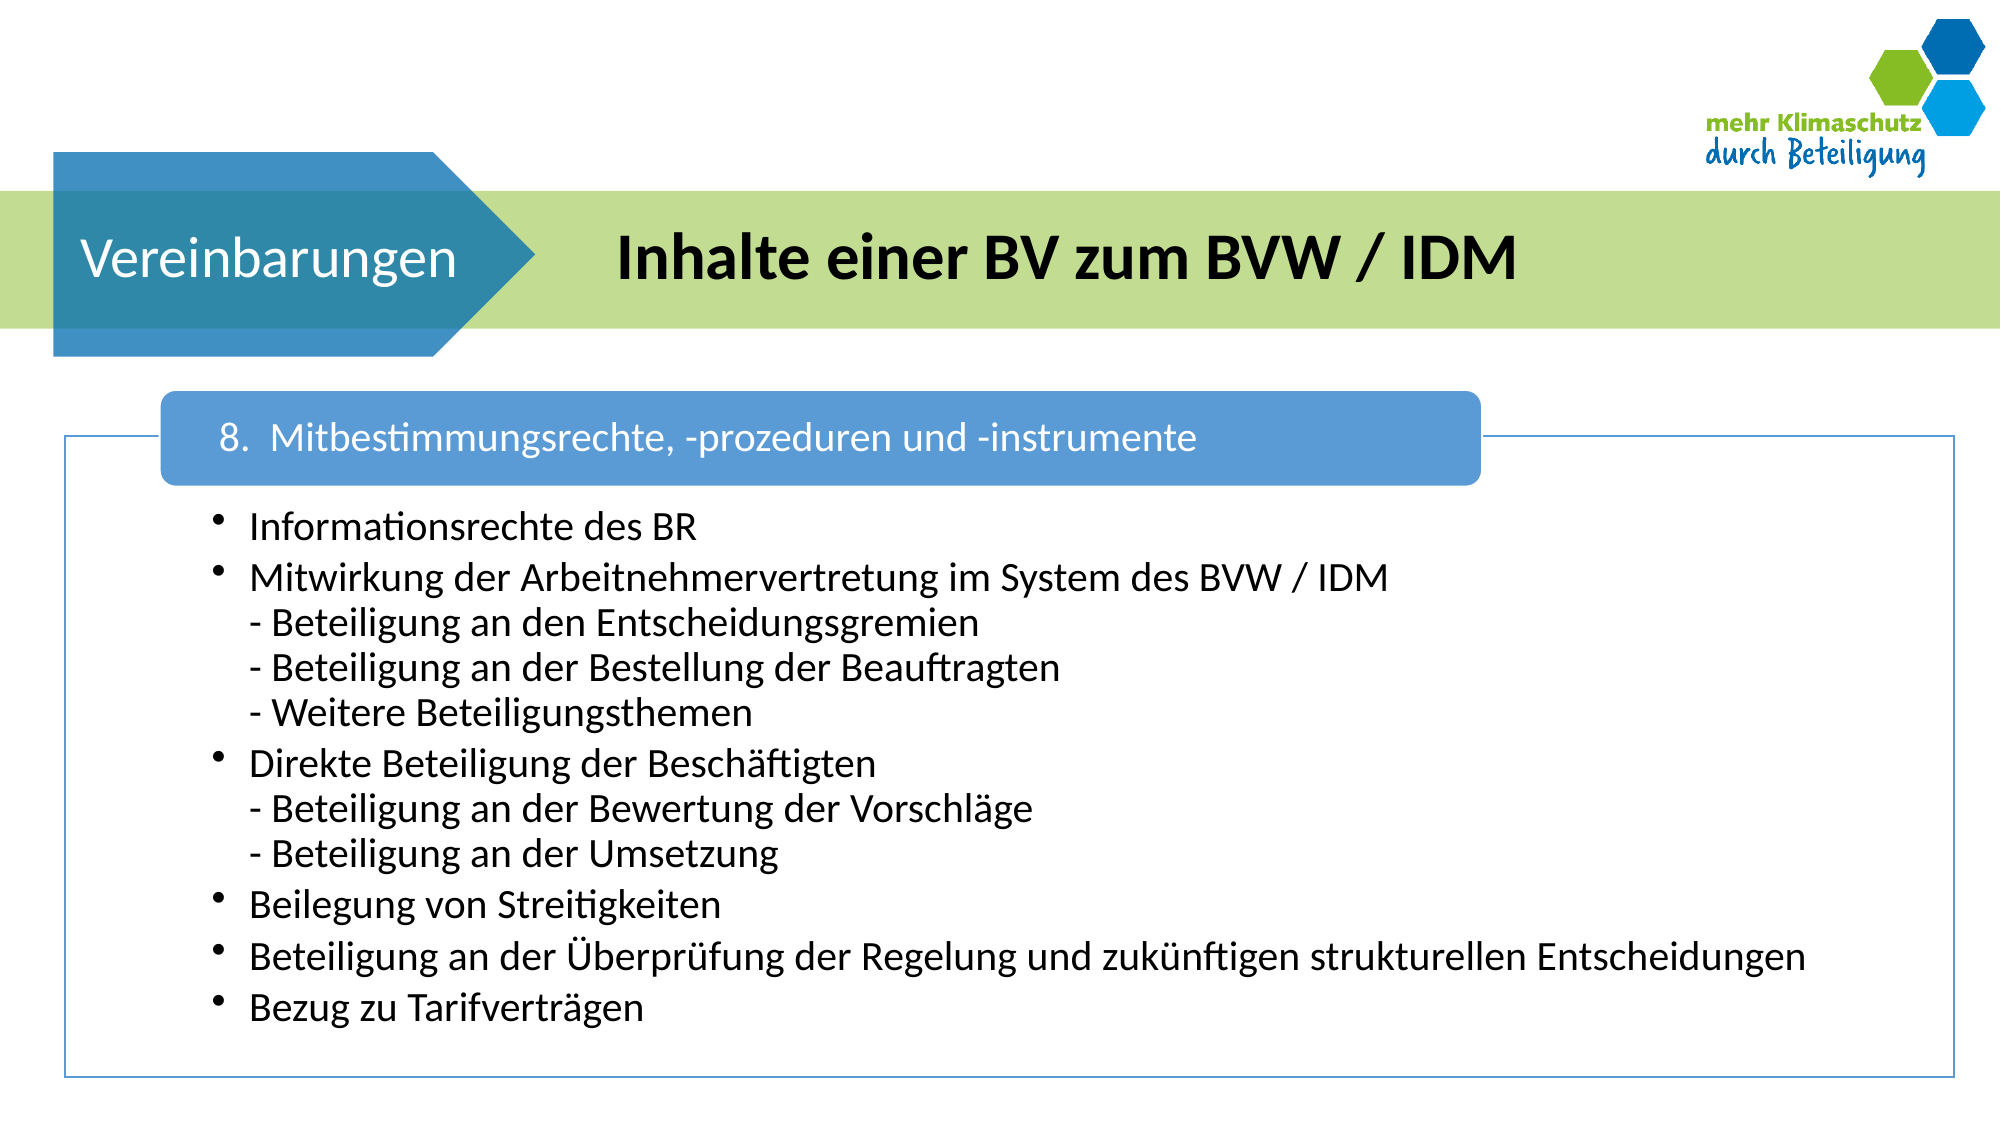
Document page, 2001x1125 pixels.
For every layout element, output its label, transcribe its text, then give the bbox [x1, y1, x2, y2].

picture [1694, 9, 1998, 187]
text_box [65, 383, 1955, 1086]
text_box Vereinbarungen [52, 151, 537, 358]
title Inhalte einer BV zum BVW / IDM [436, 152, 1818, 302]
